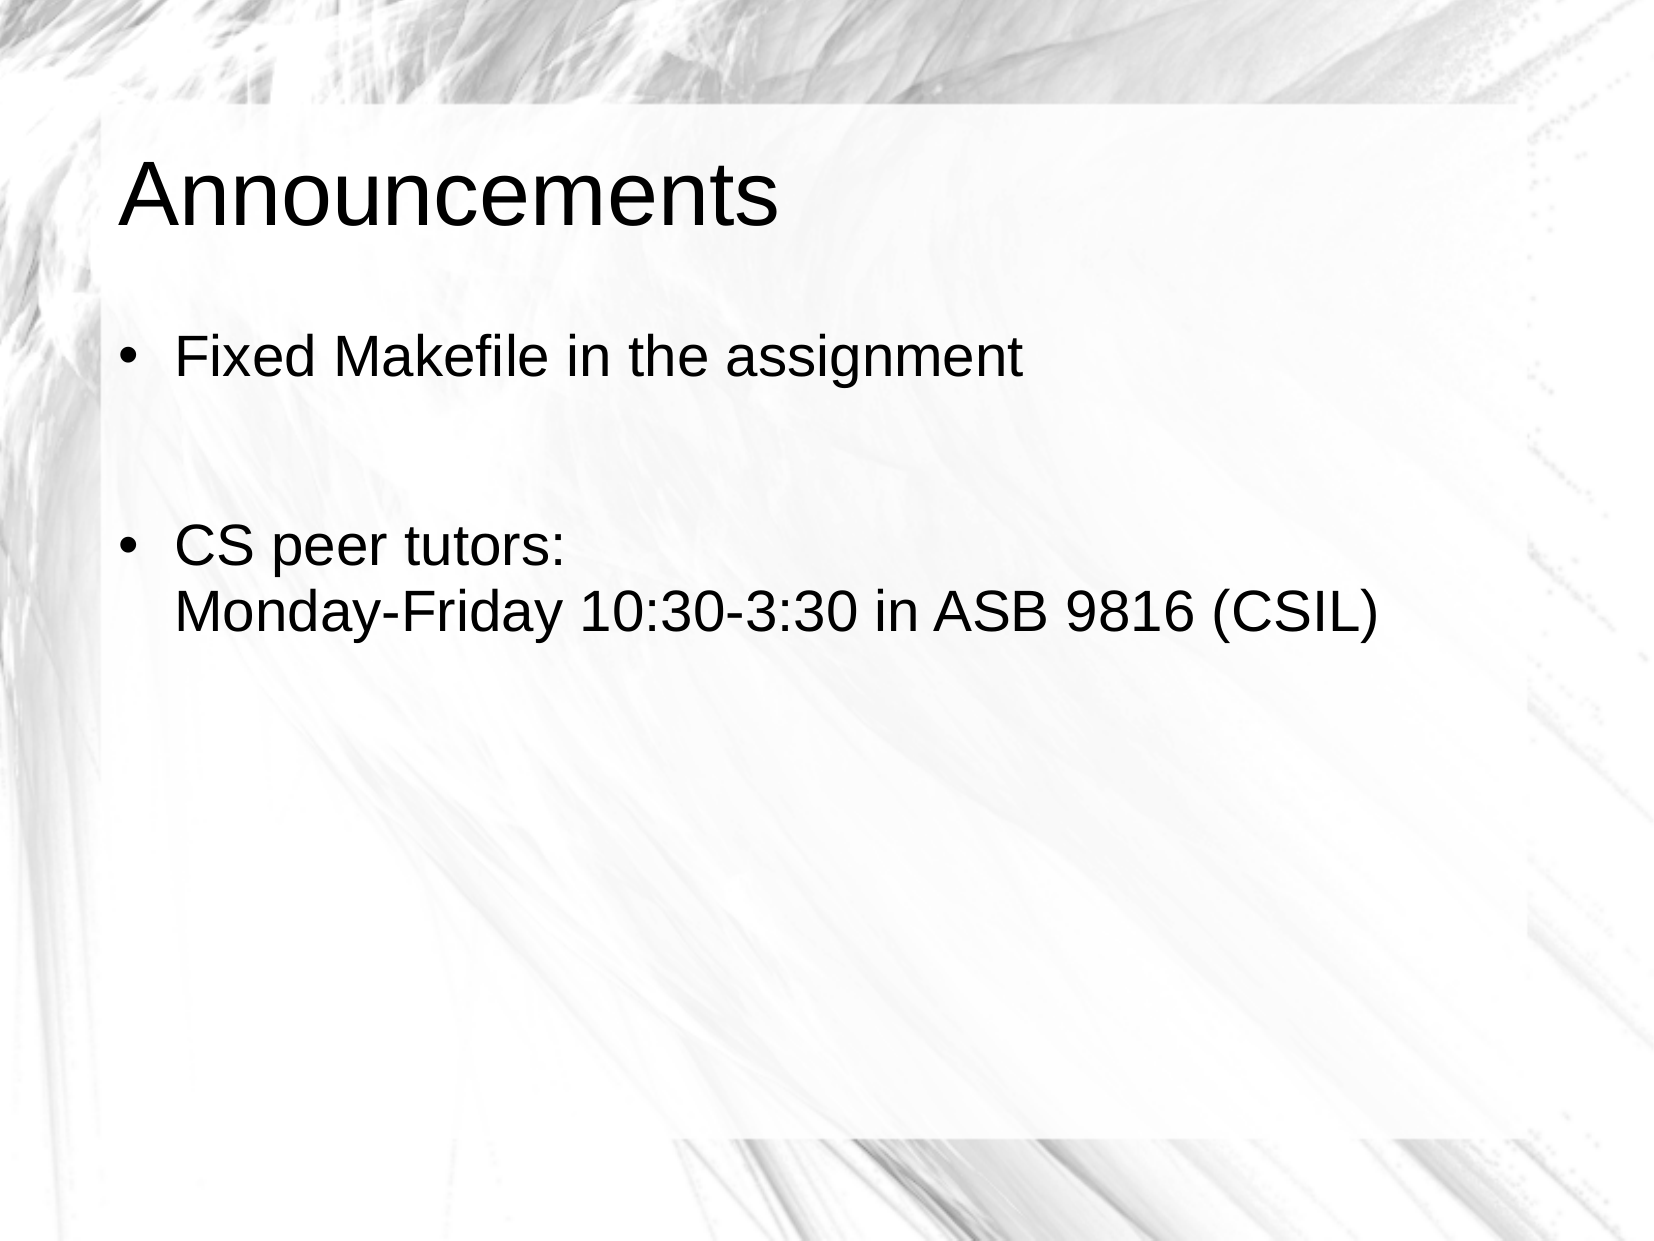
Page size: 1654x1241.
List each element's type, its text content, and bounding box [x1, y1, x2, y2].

title Announcements [118, 112, 1504, 278]
list Fixed Makefile in the assignment CS peer tutors: Monday-Friday 10:30-3:30 in ASB 9816 (CSIL) [118, 319, 1571, 1158]
picture [0, 0, 1654, 1241]
